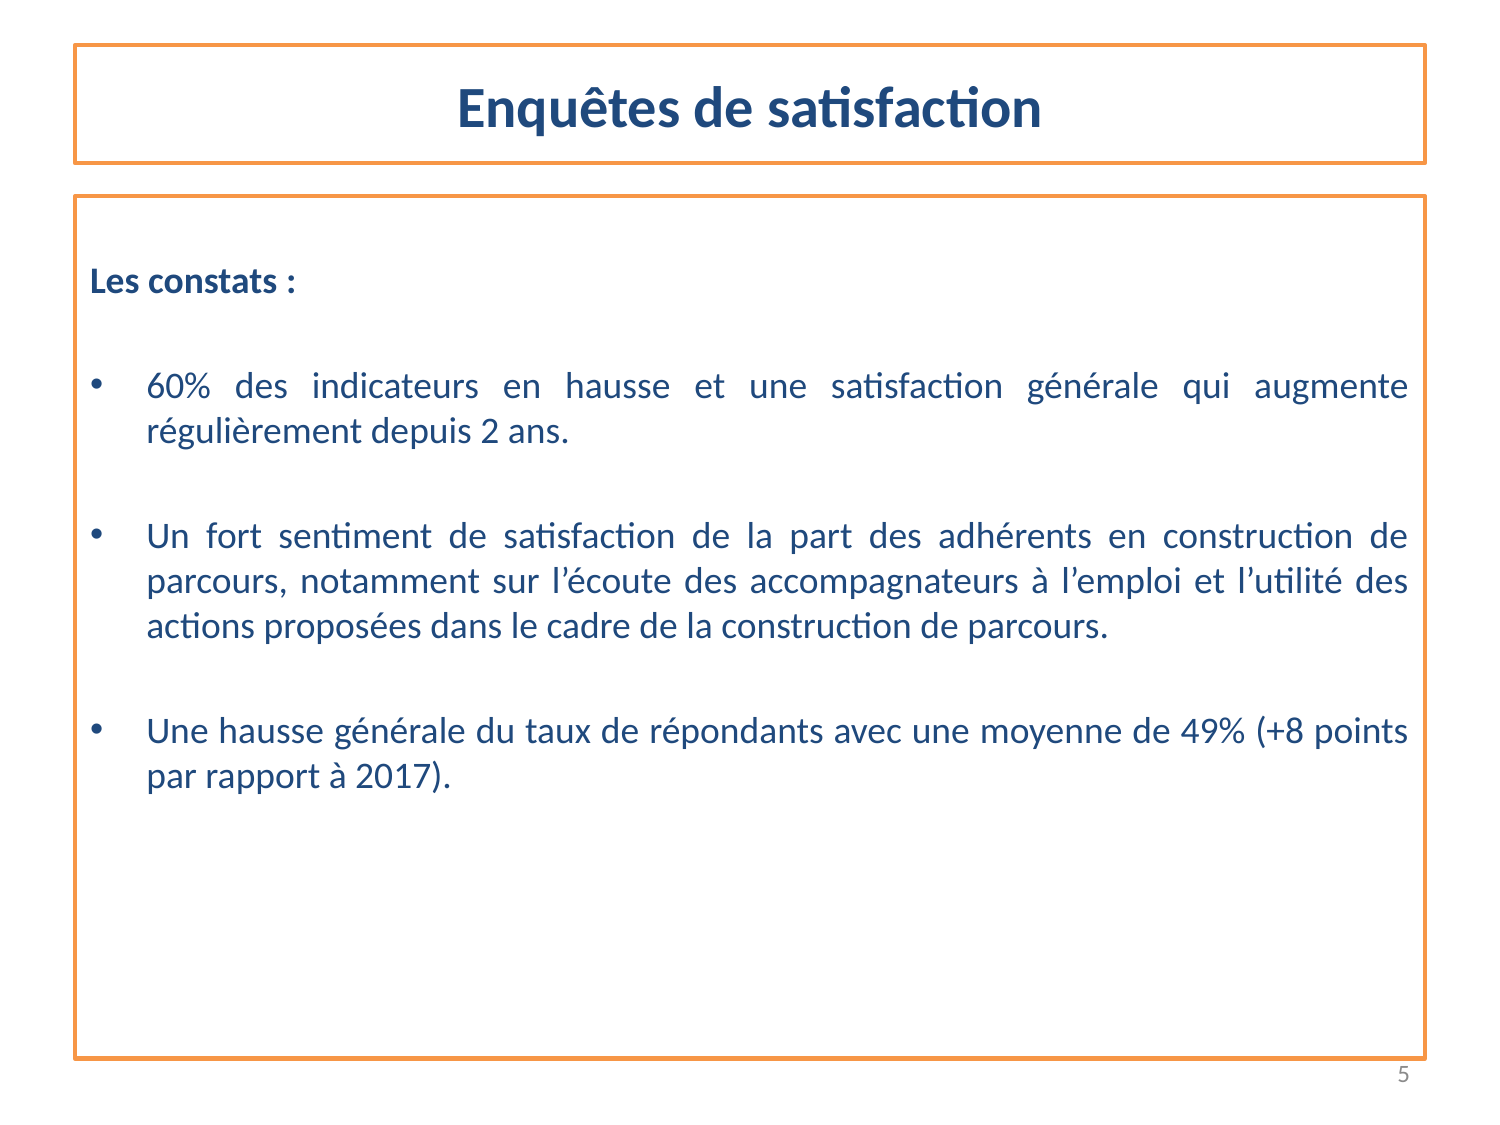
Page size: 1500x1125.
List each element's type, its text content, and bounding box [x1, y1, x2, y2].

list Les constats : 60% des indicateurs en hausse et une satisfaction générale qui augmente régulièrement depuis 2 ans. Un fort sentiment de satisfaction de la part des adhérents en construction de parcours, notamment sur l’écoute des accompagnateurs à l’emploi et l’utilité des actions proposées dans le cadre de la construction de parcours. Une hausse générale du taux de répondants avec une moyenne de 49% (+8 points par rapport à 2017). [73, 194, 1427, 1061]
title Enquêtes de satisfaction [73, 43, 1427, 165]
slide_number 5 [1074, 1042, 1425, 1103]
